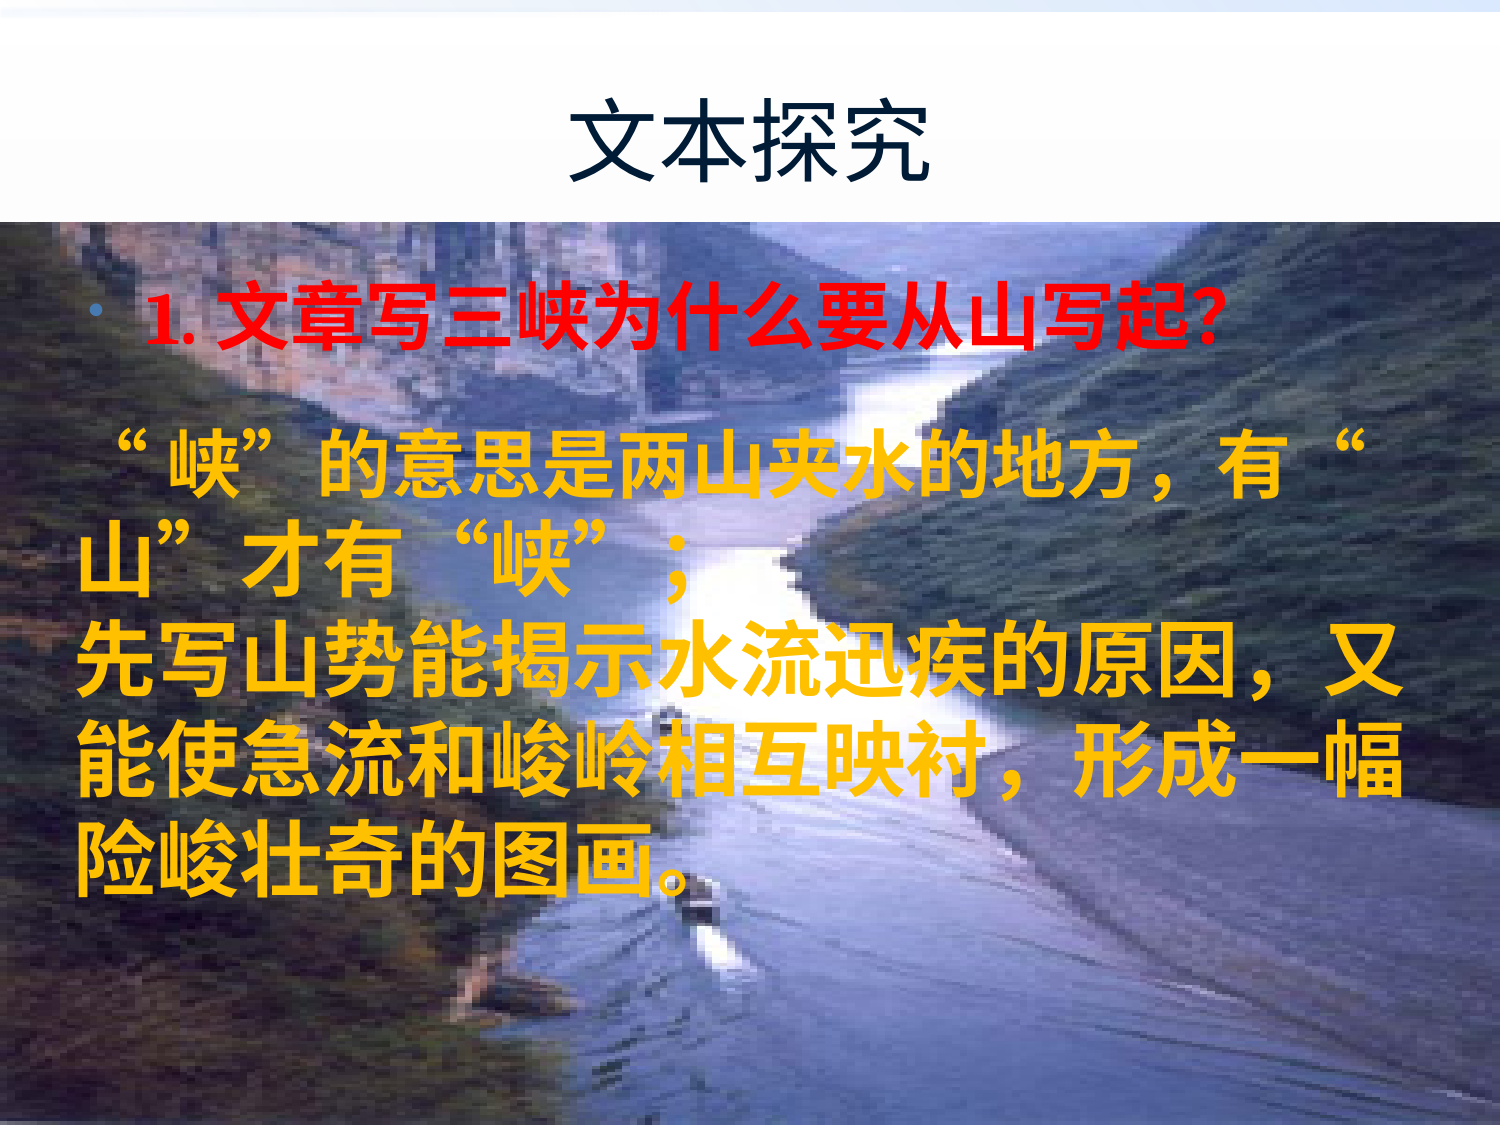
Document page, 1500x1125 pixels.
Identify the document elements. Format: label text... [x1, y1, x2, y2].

title 文本探究 [75, 45, 1425, 222]
picture [0, 222, 1500, 1125]
